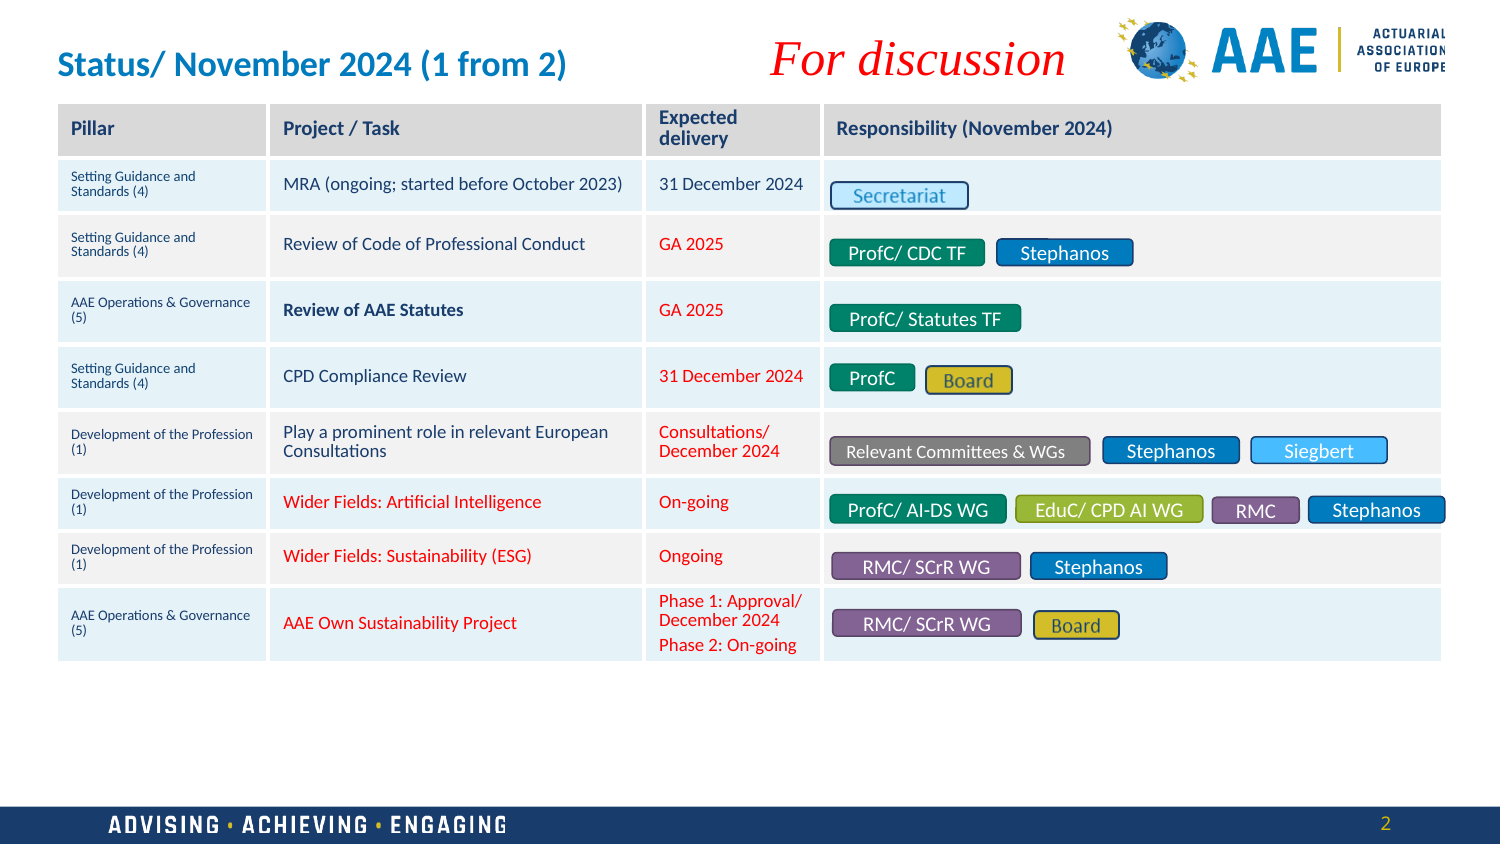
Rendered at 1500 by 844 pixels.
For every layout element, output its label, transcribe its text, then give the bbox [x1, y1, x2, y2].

table_cell Wider Fields: Sustainability (ESG) [270, 533, 642, 584]
text_box ProfC [830, 364, 915, 391]
table_cell MRA (ongoing; started before October 2023) [270, 160, 642, 211]
text_box Siegbert [1251, 436, 1388, 464]
table_cell Consultations/ December 2024 [646, 412, 820, 474]
picture [829, 177, 969, 222]
table_cell GA 2025 [646, 281, 820, 342]
table_header Pillar [58, 104, 266, 156]
text_box Stephanos [1103, 436, 1240, 464]
table_cell Setting Guidance and Standards (4) [58, 347, 266, 408]
table_cell Review of Code of Professional Conduct [270, 215, 642, 277]
picture [925, 360, 1014, 407]
text_box Relevant Committees & WGs [830, 436, 1090, 466]
table_cell AAE Own Sustainability Project [270, 588, 642, 661]
picture [1032, 605, 1121, 652]
table_cell [824, 412, 1441, 474]
table_cell [824, 478, 1441, 529]
table_cell Development of the Profession (1) [58, 478, 266, 529]
slide_number 2 [1102, 809, 1392, 842]
table_cell 31 December 2024 [646, 160, 820, 211]
table_cell Play a prominent role in relevant European Consultations [270, 412, 642, 474]
text_box EduC/ CPD AI WG [1015, 495, 1203, 523]
text_box Stephanos [1030, 552, 1167, 580]
text_box RMC/ SCrR WG [832, 609, 1022, 637]
text_box For discussion [701, 18, 1081, 93]
table_cell Development of the Profession (1) [58, 412, 266, 474]
text_box Stephanos [1308, 496, 1445, 523]
table_header Project / Task [270, 104, 642, 156]
table_cell [824, 347, 1441, 408]
text_box Stephanos [996, 238, 1133, 266]
table_cell Development of the Profession (1) [58, 533, 266, 584]
text_box ProfC/ CDC TF [830, 239, 985, 266]
text_box RMC/ SCrR WG [832, 552, 1021, 580]
table_cell Setting Guidance and Standards (4) [58, 160, 266, 211]
table_cell [824, 215, 1441, 277]
table_cell CPD Compliance Review [270, 347, 642, 408]
table_header Responsibility (November 2024) [824, 104, 1441, 156]
table_cell Review of AAE Statutes [270, 281, 642, 342]
table_cell On-going [646, 478, 820, 529]
text_box RMC [1212, 497, 1300, 524]
table_cell AAE Operations & Governance (5) [58, 281, 266, 342]
table_header Expected delivery [646, 104, 820, 156]
table_cell Wider Fields: Artificial Intelligence [270, 478, 642, 529]
table_cell 31 December 2024 [646, 347, 820, 408]
table_cell Ongoing [646, 533, 820, 584]
table_cell [824, 588, 1441, 661]
text_box Status/ November 2024 (1 from 2) [57, 40, 1232, 103]
table_cell GA 2025 [646, 215, 820, 277]
table_cell AAE Operations & Governance (5) [58, 588, 266, 661]
text_box ProfC/ Statutes TF [830, 304, 1021, 332]
table_cell [824, 533, 1441, 584]
table_cell [824, 281, 1441, 342]
table_cell [824, 160, 1441, 211]
table_cell Phase 1: Approval/ December 2024 Phase 2: On-going [646, 588, 820, 661]
text_box ProfC/ AI-DS WG [830, 494, 1007, 523]
table_cell Setting Guidance and Standards (4) [58, 215, 266, 277]
